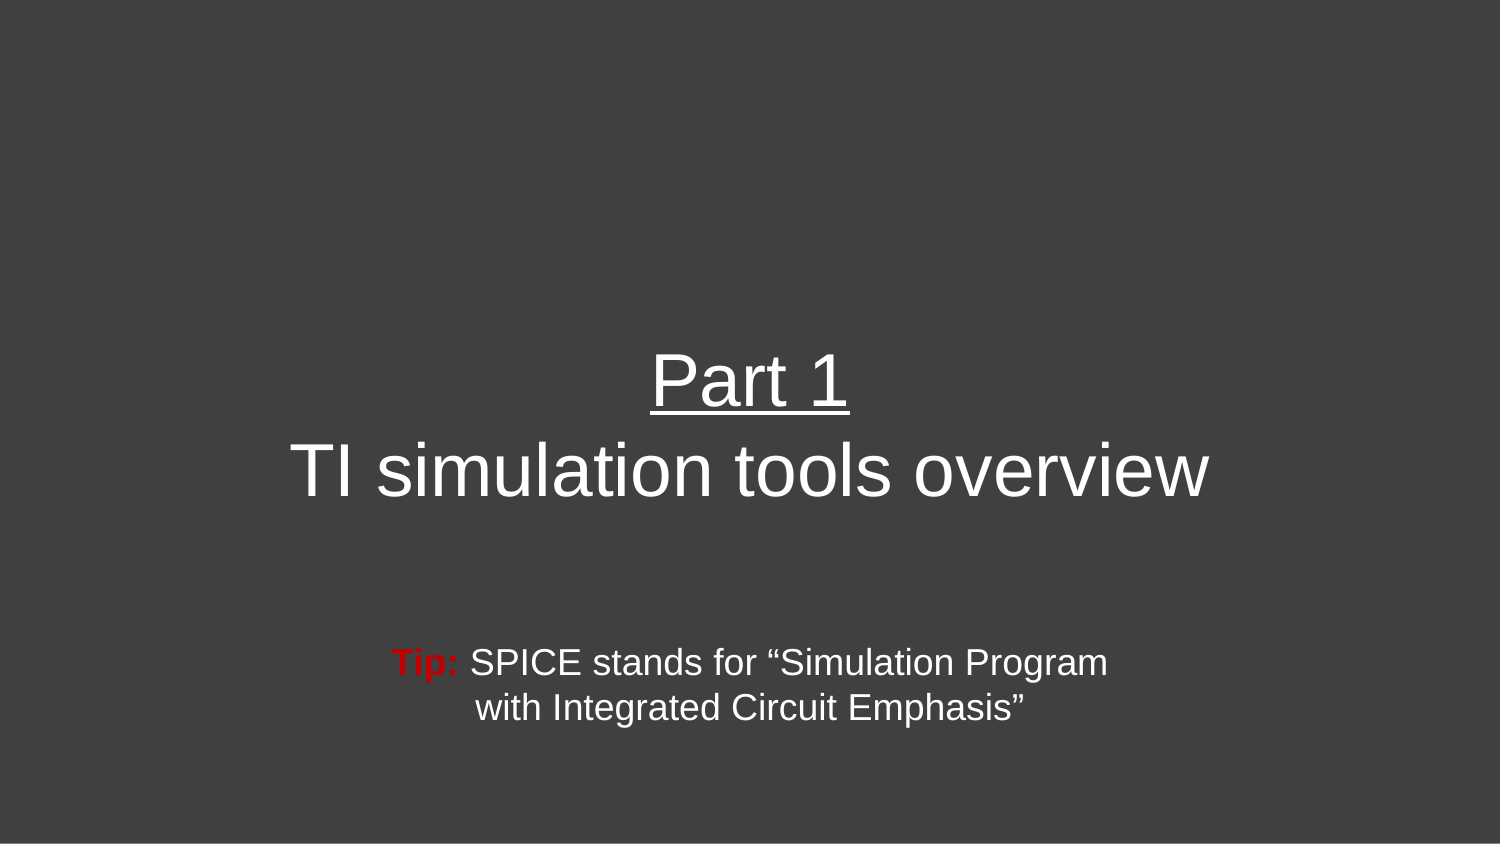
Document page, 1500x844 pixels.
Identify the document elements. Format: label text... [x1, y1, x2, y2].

text_box Tip: SPICE stands for “Simulation Program with Integrated Circuit Emphasis” [374, 630, 1125, 736]
text_box Part 1 TI simulation tools overview [0, 0, 1500, 844]
